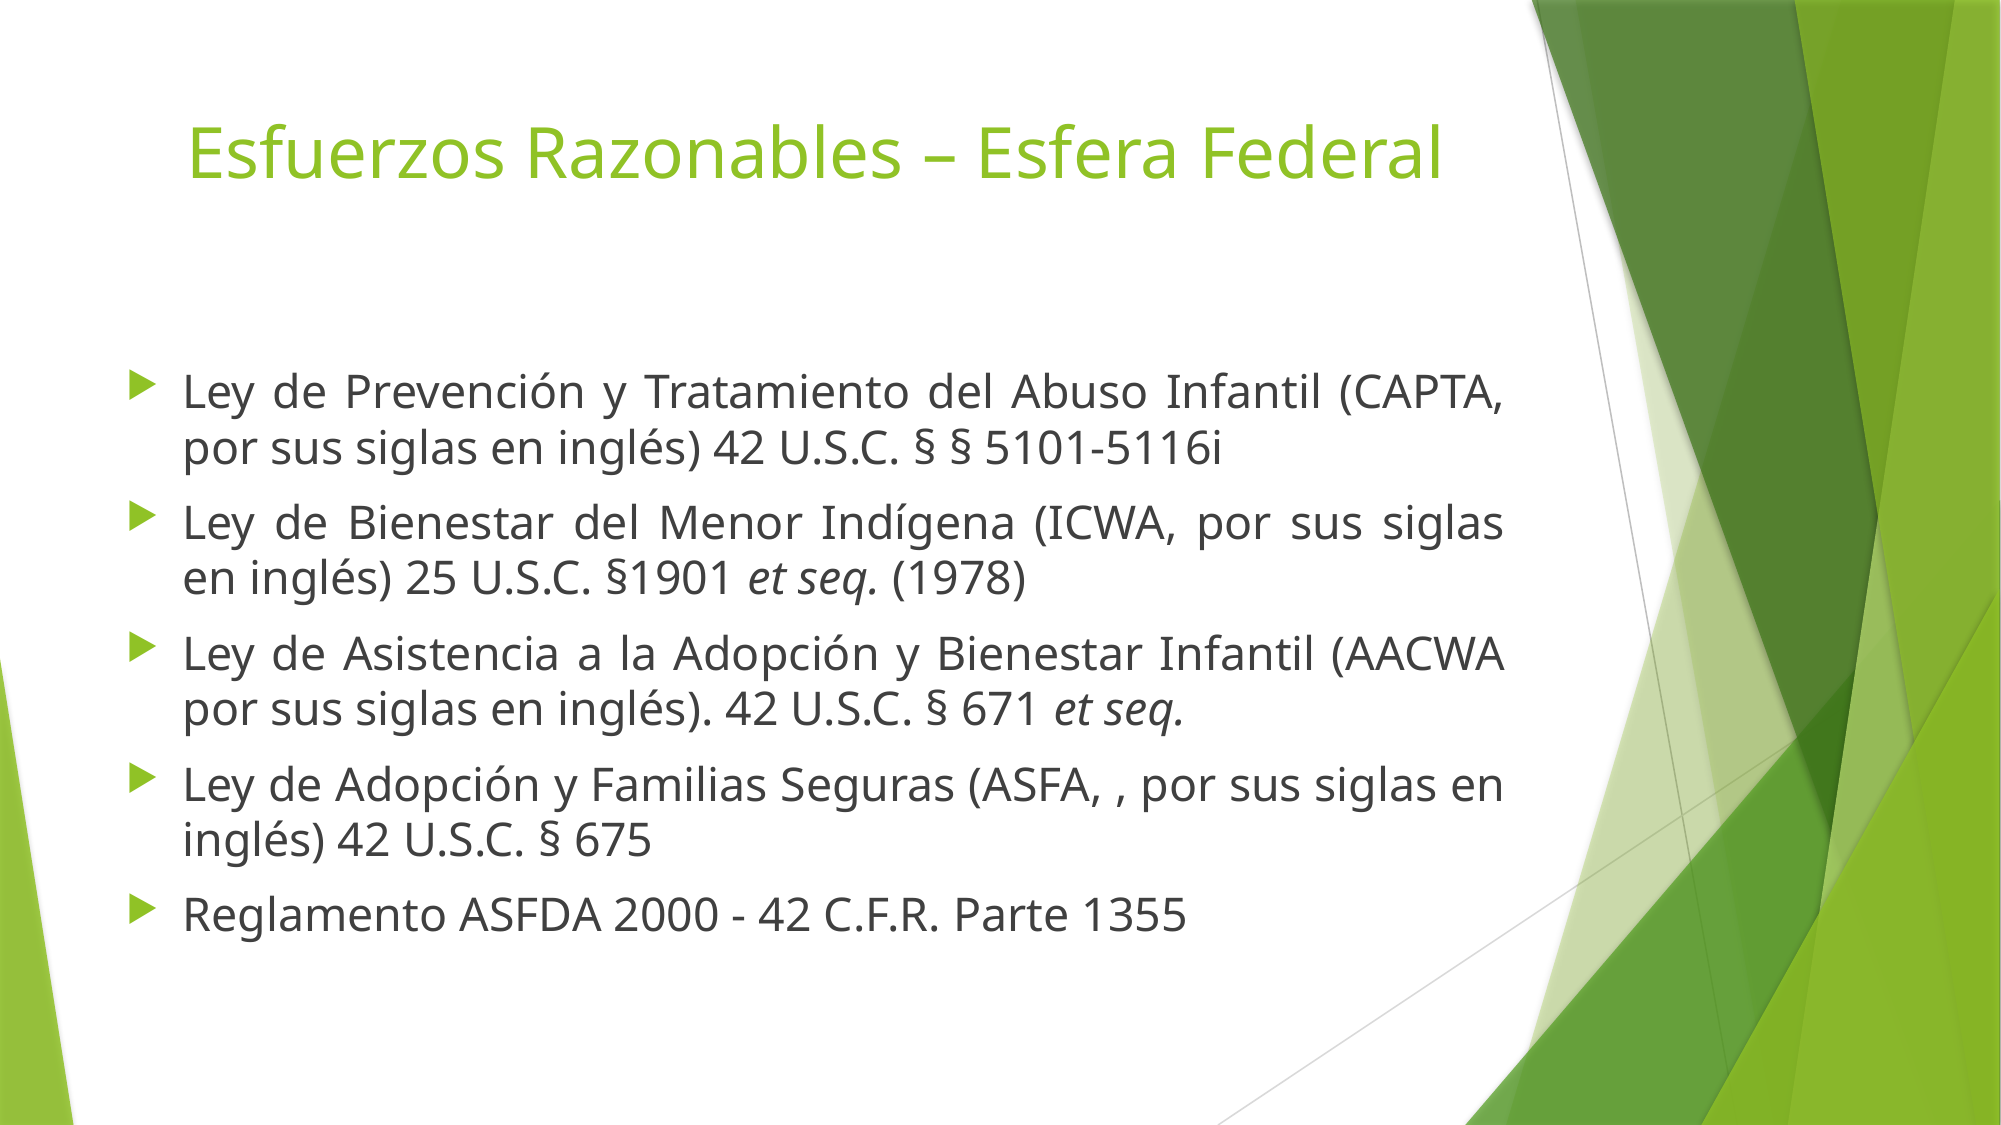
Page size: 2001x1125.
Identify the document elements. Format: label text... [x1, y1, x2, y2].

list Ley de Prevención y Tratamiento del Abuso Infantil (CAPTA, por sus siglas en inglés) 42 U.S.C. § § 5101-5116i Ley de Bienestar del Menor Indígena (ICWA, por sus siglas en inglés) 25 U.S.C. §1901 et seq. (1978) Ley de Asistencia a la Adopción y Bienestar Infantil (AACWA por sus siglas en inglés). 42 U.S.C. § 671 et seq. Ley de Adopción y Familias Seguras (ASFA, , por sus siglas en inglés) 42 U.S.C. § 675 Reglamento ASFDA 2000 - 42 C.F.R. Parte 1355 [111, 354, 1522, 992]
title Esfuerzos Razonables – Esfera Federal [111, 99, 1522, 317]
